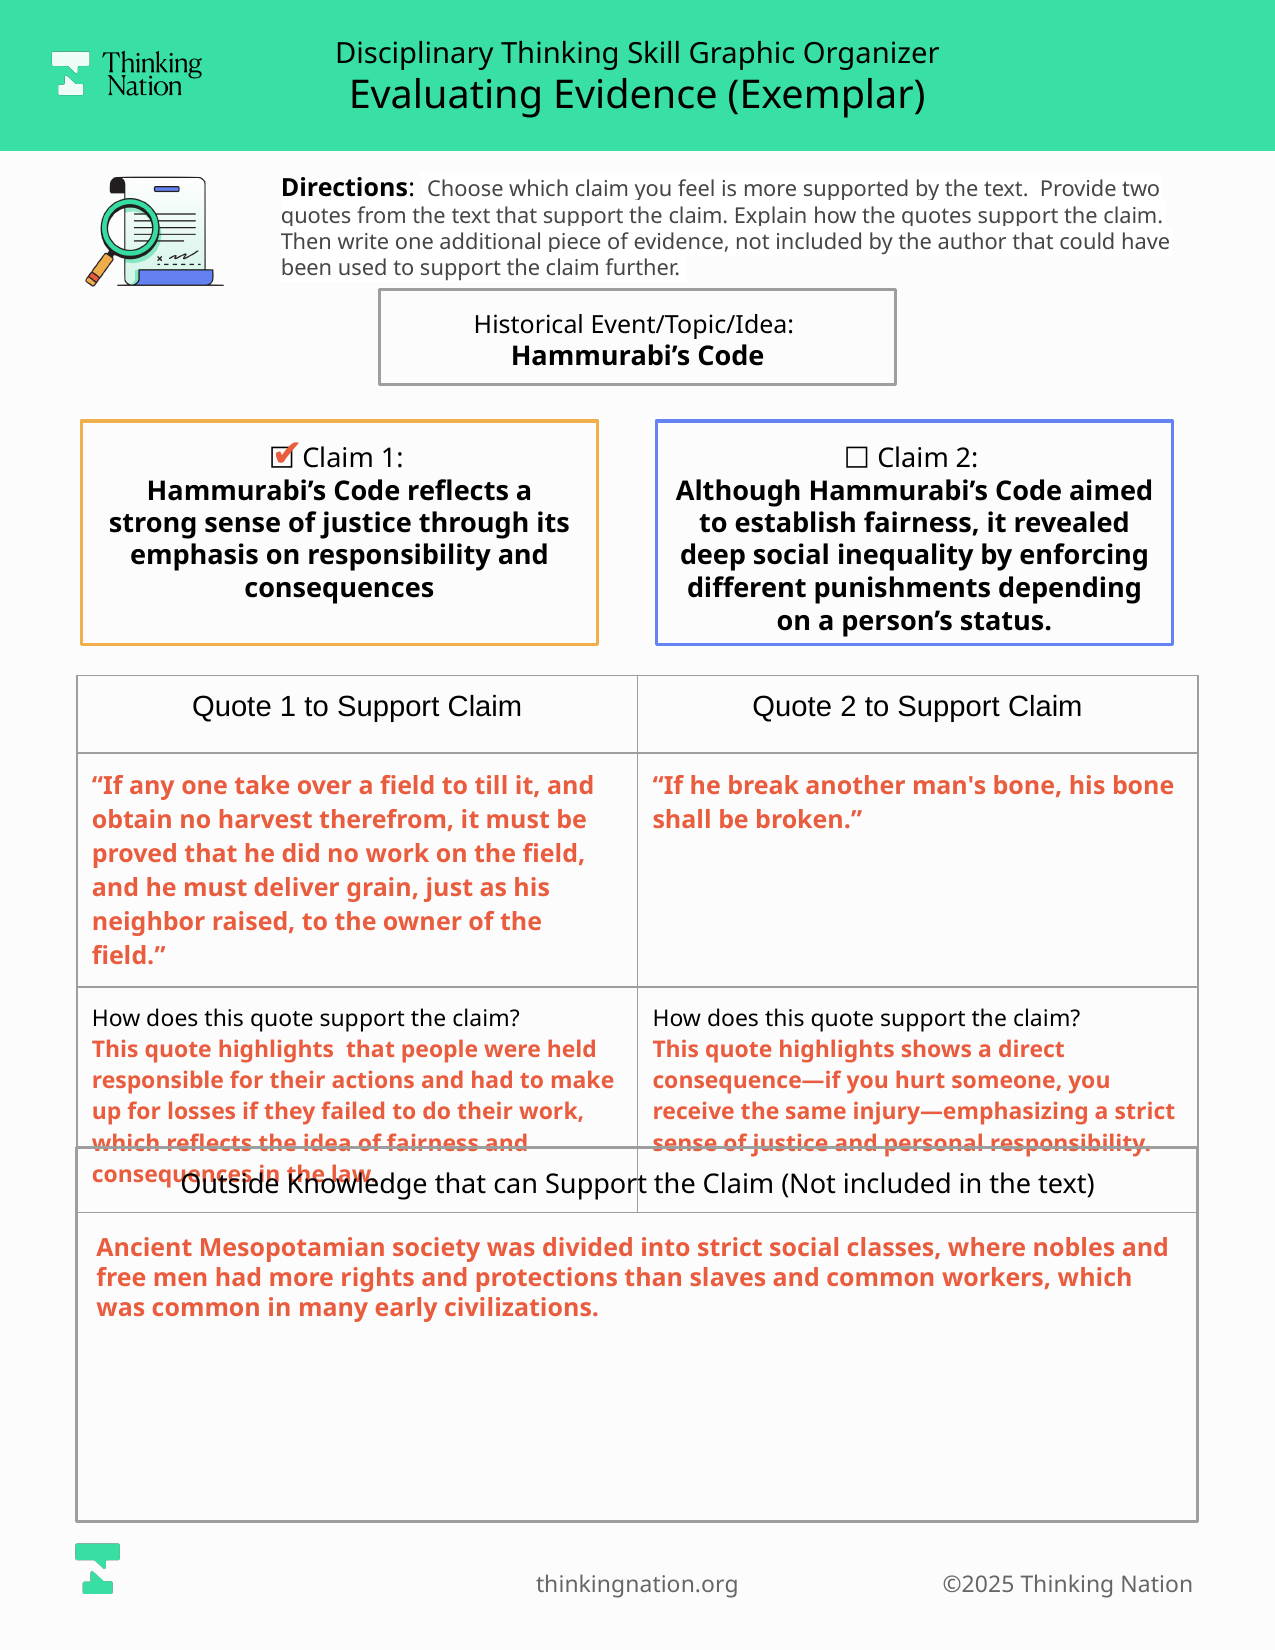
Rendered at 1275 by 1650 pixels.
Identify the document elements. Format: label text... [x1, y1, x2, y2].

table_cell “If he break another man's bone, his bone shall be broken.” [638, 754, 1197, 986]
table_cell How does this quote support the claim? This quote highlights that people were held responsible for their actions and had to make up for losses if they failed to do their work, which reflects the idea of fairness and consequences in the law. [78, 988, 637, 1147]
picture [76, 153, 234, 311]
picture [62, 1533, 133, 1604]
text_box ✔ [256, 414, 310, 490]
text_box ⬜ Claim 1: Hammurabi’s Code reflects a strong sense of justice through its emphasis on responsibility and consequences [81, 420, 598, 645]
table_header Quote 1 to Support Claim [78, 676, 637, 752]
text_box Disciplinary Thinking Skill Graphic Organizer Evaluating Evidence (Exemplar) [0, 0, 1275, 151]
table_cell “If any one take over a field to till it, and obtain no harvest therefrom, it must be proved that he did no work on the field, and he must deliver grain, just as his neighbor raised, to the owner of the field.” [78, 754, 637, 986]
text_box ⬜ Claim 2: Although Hammurabi’s Code aimed to establish fairness, it revealed deep social inequality by enforcing different punishments depending on a person’s status. [656, 420, 1173, 645]
text_box ©2025 Thinking Nation [907, 1553, 1210, 1605]
text_box thinkingnation.org [486, 1553, 789, 1605]
picture [35, 37, 207, 109]
text_box Historical Event/Topic/Idea: Hammurabi’s Code [379, 289, 896, 385]
table_cell How does this quote support the claim? This quote highlights shows a direct consequence—if you hurt someone, you receive the same injury—emphasizing a strict sense of justice and personal responsibility. [638, 988, 1197, 1147]
text_box Directions: Choose which claim you feel is more supported by the text. Provide two quotes from the text that support the claim. Explain how the quotes support the claim. Then write one additional piece of evidence, not included by the author that could have been used to support the claim further. [262, 170, 1198, 281]
text_box Outside Knowledge that can Support the Claim (Not included in the text) Ancient Mesopotamian society was divided into strict social classes, where nobles and free men had more rights and protections than slaves and common workers, which was common in many early civilizations. [76, 1147, 1198, 1522]
table_header Quote 2 to Support Claim [638, 676, 1197, 752]
